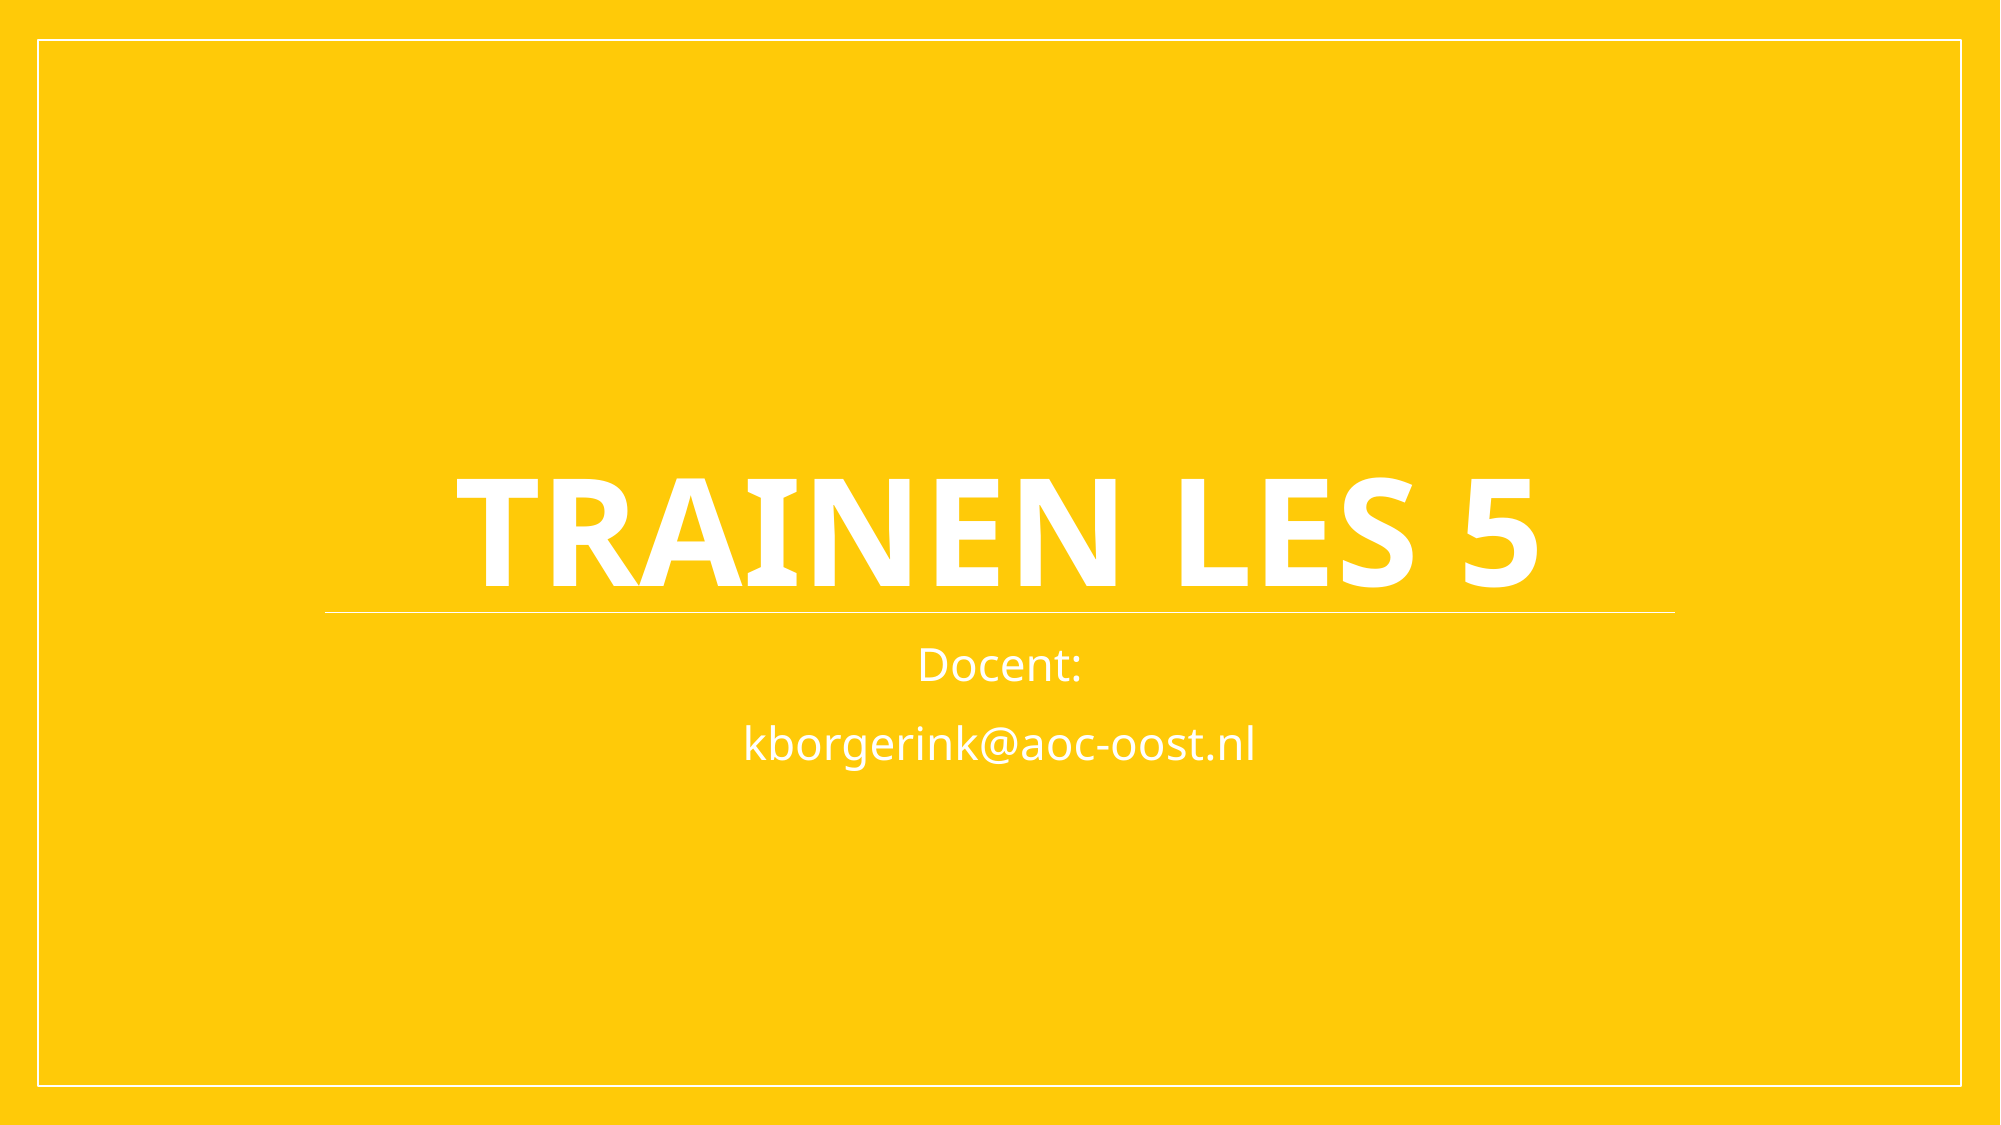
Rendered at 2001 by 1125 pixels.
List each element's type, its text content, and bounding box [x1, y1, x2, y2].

title Trainen les 5 [182, 144, 1818, 625]
subtitle Docent: kborgerink@aoc-oost.nl [280, 634, 1719, 863]
